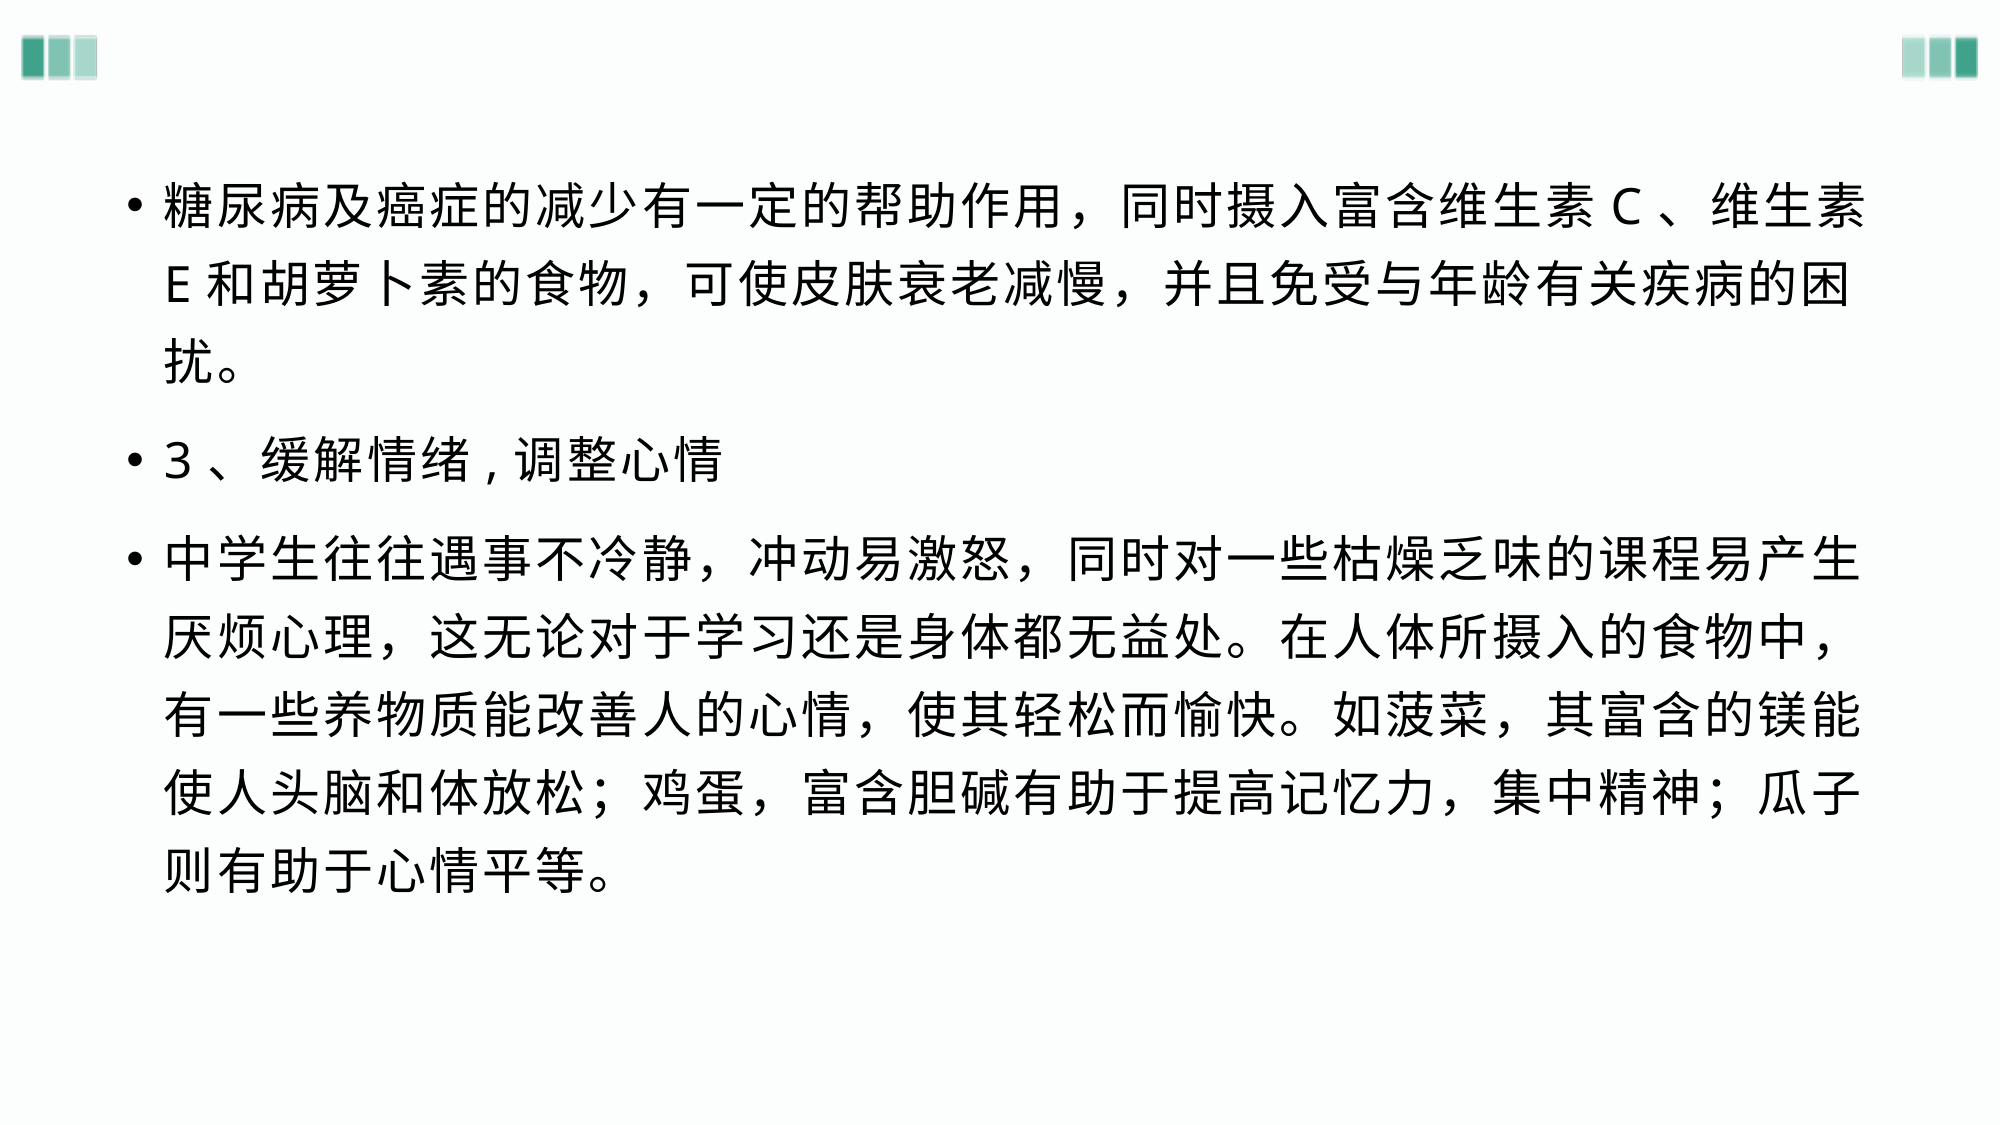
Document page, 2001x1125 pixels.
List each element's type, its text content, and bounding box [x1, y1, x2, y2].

picture [1881, 0, 2000, 118]
list 糖尿病及癌症的减少有一定的帮助作用，同时摄入富含维生素C、维生素E和胡萝卜素的食物，可使皮肤衰老减慢，并且免受与年龄有关疾病的困扰。 3、缓解情绪,调整心情 中学生往往遇事不冷静，冲动易激怒，同时对一些枯燥乏味的课程易产生厌烦心理，这无论对于学习还是身体都无益处。在人体所摄入的食物中，有一些养物质能改善人的心情，使其轻松而愉快。如菠菜，其富含的镁能使人头脑和体放松；鸡蛋，富含胆碱有助于提高记忆力，集中精神；瓜子则有助于心情平等。 [109, 156, 1891, 1041]
picture [0, 0, 119, 119]
